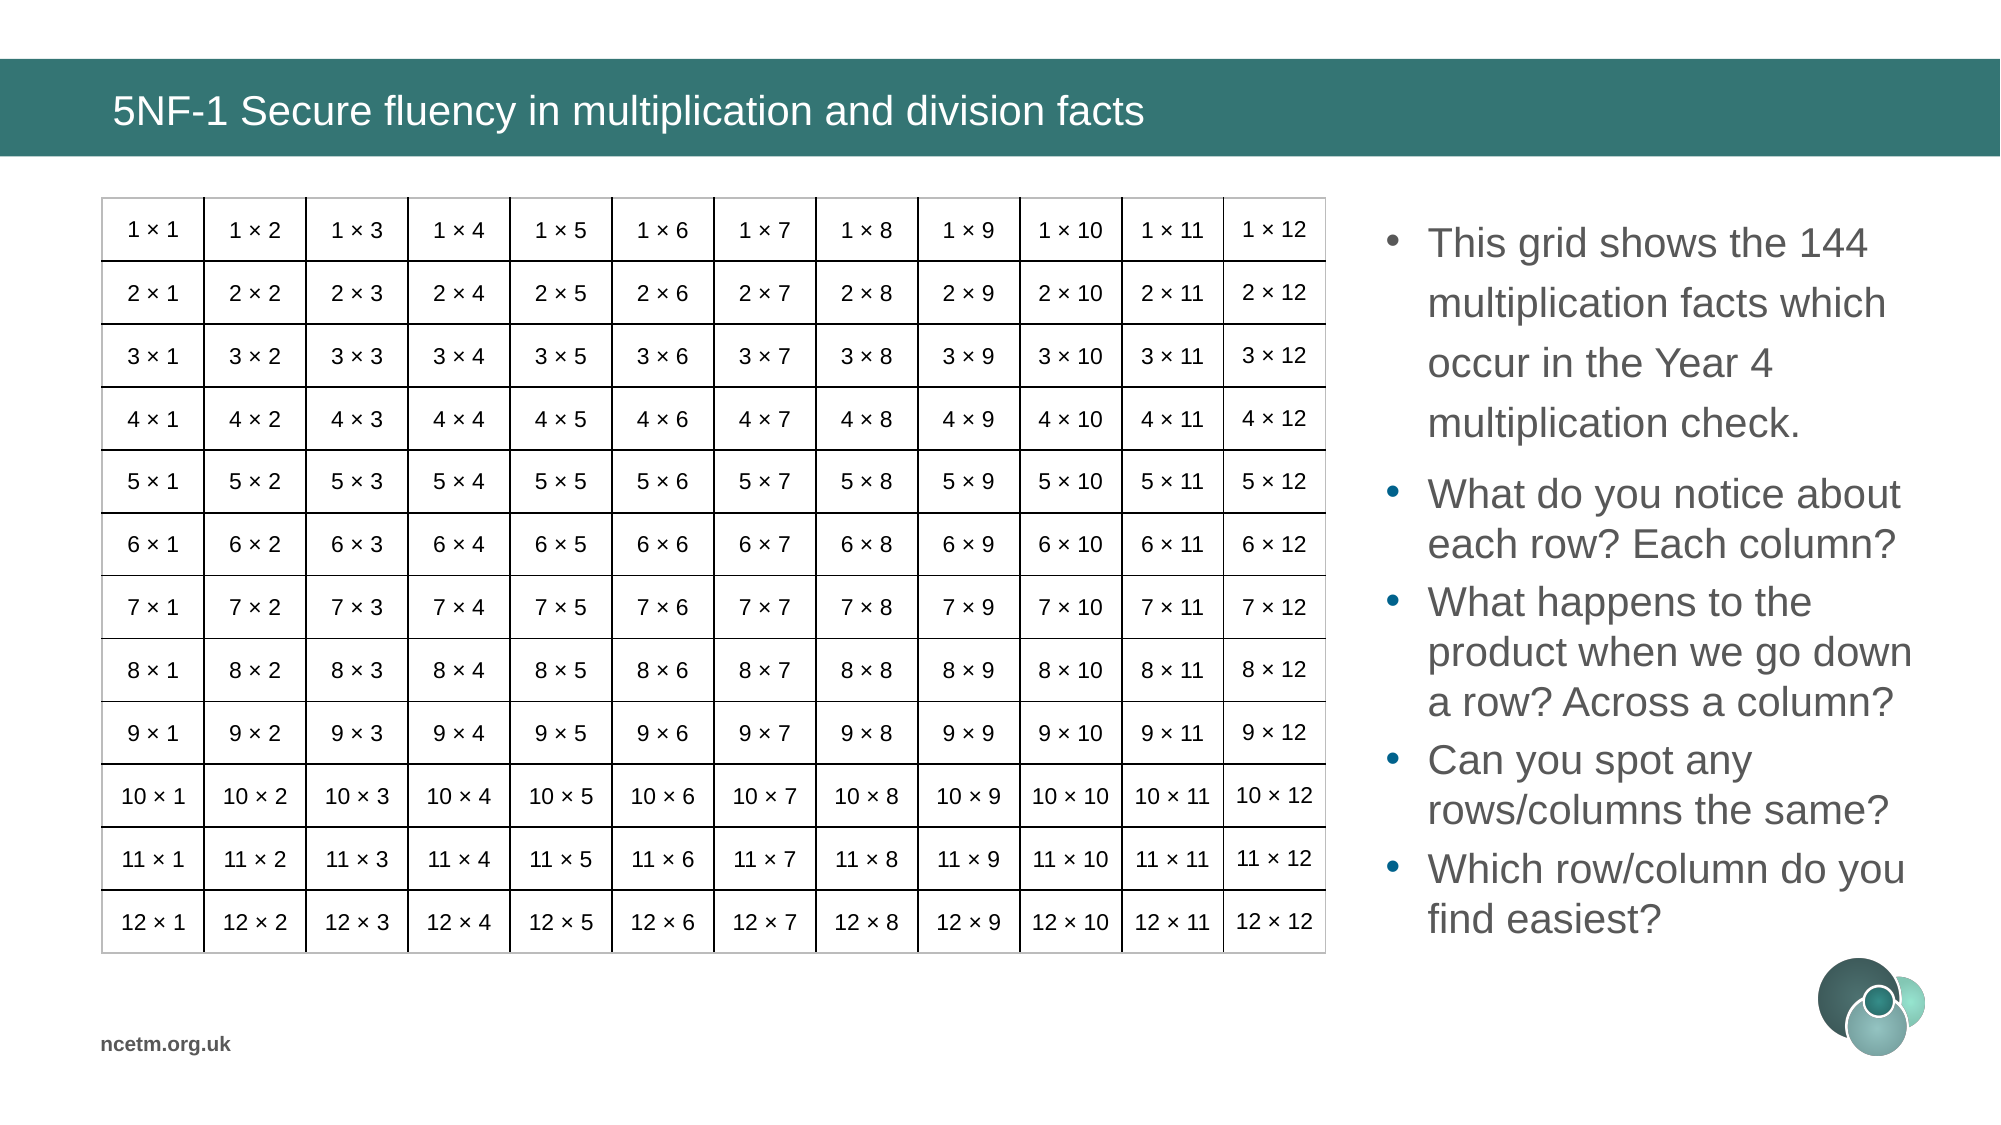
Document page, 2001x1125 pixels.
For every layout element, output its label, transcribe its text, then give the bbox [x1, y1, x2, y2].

table_cell 12 × 9 [919, 891, 1019, 952]
table_header 1 × 2 [205, 199, 305, 260]
table_cell 9 × 2 [205, 702, 305, 763]
table_cell 5 × 2 [205, 451, 305, 512]
table_cell 6 × 1 [103, 514, 203, 575]
table_cell 12 × 8 [817, 891, 917, 952]
table_cell 9 × 3 [307, 702, 407, 763]
table_cell 4 × 11 [1123, 388, 1223, 449]
table_cell 11 × 6 [613, 828, 713, 889]
table_cell 6 × 5 [511, 514, 611, 575]
table_cell 4 × 7 [715, 388, 815, 449]
table_cell 5 × 9 [919, 451, 1019, 512]
table_cell 4 × 2 [205, 388, 305, 449]
table_cell 7 × 5 [511, 576, 611, 638]
table_header 1 × 8 [817, 199, 917, 260]
table_cell 11 × 4 [409, 828, 509, 889]
table_cell 11 × 10 [1021, 828, 1121, 889]
table_cell 2 × 10 [1021, 262, 1121, 323]
picture [1818, 958, 1925, 1056]
table_cell 2 × 8 [817, 262, 917, 323]
table_cell 7 × 4 [409, 576, 509, 638]
table_cell 8 × 5 [511, 639, 611, 701]
table_cell 6 × 7 [715, 514, 815, 575]
table_cell 10 × 7 [715, 765, 815, 826]
table_cell 5 × 3 [307, 451, 407, 512]
table_cell 2 × 5 [511, 262, 611, 323]
table_header 1 × 3 [307, 199, 407, 260]
table_cell 9 × 10 [1021, 702, 1121, 763]
table_cell 4 × 6 [613, 388, 713, 449]
table_cell 3 × 3 [307, 325, 407, 386]
table_cell 2 × 1 [103, 262, 203, 323]
table_cell 3 × 12 [1224, 325, 1325, 386]
table_cell 3 × 6 [613, 325, 713, 386]
table_cell 3 × 2 [205, 325, 305, 386]
table_cell 7 × 8 [817, 576, 917, 638]
table_cell 12 × 2 [205, 891, 305, 952]
table_cell 10 × 9 [919, 765, 1019, 826]
table_cell 5 × 4 [409, 451, 509, 512]
table_cell 8 × 7 [715, 639, 815, 701]
table_header 1 × 7 [715, 199, 815, 260]
table_cell 11 × 5 [511, 828, 611, 889]
table_cell 11 × 9 [919, 828, 1019, 889]
table_cell 11 × 3 [307, 828, 407, 889]
table_cell 11 × 8 [817, 828, 917, 889]
table_cell 5 × 1 [103, 451, 203, 512]
table_cell 7 × 2 [205, 576, 305, 638]
table_cell 10 × 3 [307, 765, 407, 826]
table_cell 2 × 11 [1123, 262, 1223, 323]
table_cell 10 × 6 [613, 765, 713, 826]
table_cell 7 × 11 [1123, 576, 1223, 638]
table_cell 12 × 5 [511, 891, 611, 952]
table_cell 7 × 9 [919, 576, 1019, 638]
table_cell 6 × 9 [919, 514, 1019, 575]
table_cell 10 × 11 [1123, 765, 1223, 826]
table_cell 10 × 4 [409, 765, 509, 826]
table_cell 11 × 12 [1224, 828, 1325, 889]
table_cell 3 × 5 [511, 325, 611, 386]
table_cell 4 × 3 [307, 388, 407, 449]
table_cell 12 × 12 [1224, 891, 1325, 952]
table_cell 8 × 4 [409, 639, 509, 701]
table_cell 9 × 11 [1123, 702, 1223, 763]
table_header 1 × 1 [103, 199, 203, 260]
table_cell 7 × 10 [1021, 576, 1121, 638]
table_cell 9 × 9 [919, 702, 1019, 763]
table_cell 3 × 7 [715, 325, 815, 386]
table_cell 4 × 1 [103, 388, 203, 449]
table_cell 3 × 4 [409, 325, 509, 386]
table_header 1 × 10 [1021, 199, 1121, 260]
table_header 1 × 4 [409, 199, 509, 260]
table_cell 5 × 6 [613, 451, 713, 512]
table_cell 8 × 12 [1224, 639, 1325, 701]
table_cell 12 × 1 [103, 891, 203, 952]
table_cell 9 × 8 [817, 702, 917, 763]
table_cell 9 × 4 [409, 702, 509, 763]
table_cell 9 × 12 [1224, 702, 1325, 763]
table_cell 7 × 7 [715, 576, 815, 638]
table_cell 7 × 3 [307, 576, 407, 638]
table_cell 12 × 11 [1123, 891, 1223, 952]
table_cell 9 × 6 [613, 702, 713, 763]
table_cell 11 × 1 [103, 828, 203, 889]
table_cell 2 × 9 [919, 262, 1019, 323]
table_cell 5 × 5 [511, 451, 611, 512]
table_cell 2 × 4 [409, 262, 509, 323]
table_cell 6 × 12 [1224, 514, 1325, 575]
table_cell 4 × 8 [817, 388, 917, 449]
title 5NF-1 Secure fluency in multiplication and division facts [97, 76, 1945, 147]
table_cell 8 × 2 [205, 639, 305, 701]
table_cell 2 × 12 [1224, 262, 1325, 323]
table_cell 10 × 1 [103, 765, 203, 826]
table_cell 11 × 11 [1123, 828, 1223, 889]
table_cell 8 × 8 [817, 639, 917, 701]
table_cell 3 × 11 [1123, 325, 1223, 386]
table_cell 4 × 4 [409, 388, 509, 449]
table_cell 12 × 10 [1021, 891, 1121, 952]
text_box This grid shows the 144 multiplication facts which occur in the Year 4 multiplication check. What do you notice about each row? Each column? What happens to the product when we go down a row? Across a column? Can you spot any rows/columns the same? Which row/column do you find easiest? [1370, 198, 1945, 954]
table_cell 9 × 5 [511, 702, 611, 763]
table_cell 12 × 7 [715, 891, 815, 952]
table_cell 12 × 3 [307, 891, 407, 952]
table_cell 6 × 8 [817, 514, 917, 575]
table_cell 7 × 12 [1224, 576, 1325, 638]
table_cell 4 × 12 [1224, 388, 1325, 449]
table_header 1 × 12 [1224, 199, 1325, 260]
table_cell 2 × 7 [715, 262, 815, 323]
table_cell 2 × 6 [613, 262, 713, 323]
table_cell 9 × 7 [715, 702, 815, 763]
table_header 1 × 9 [919, 199, 1019, 260]
table_cell 7 × 6 [613, 576, 713, 638]
table_cell 11 × 2 [205, 828, 305, 889]
table_cell 7 × 1 [103, 576, 203, 638]
table_cell 8 × 3 [307, 639, 407, 701]
table_cell 3 × 9 [919, 325, 1019, 386]
table_cell 10 × 8 [817, 765, 917, 826]
table_header 1 × 11 [1123, 199, 1223, 260]
table_cell 10 × 5 [511, 765, 611, 826]
table_cell 6 × 4 [409, 514, 509, 575]
table_cell 6 × 11 [1123, 514, 1223, 575]
table_cell 3 × 1 [103, 325, 203, 386]
table_cell 5 × 7 [715, 451, 815, 512]
table_cell 4 × 10 [1021, 388, 1121, 449]
table_cell 12 × 4 [409, 891, 509, 952]
table_cell 4 × 9 [919, 388, 1019, 449]
table_cell 5 × 11 [1123, 451, 1223, 512]
table_cell 6 × 3 [307, 514, 407, 575]
table_header 1 × 5 [511, 199, 611, 260]
table_cell 3 × 8 [817, 325, 917, 386]
table_cell 8 × 11 [1123, 639, 1223, 701]
table_cell 4 × 5 [511, 388, 611, 449]
table_cell 8 × 6 [613, 639, 713, 701]
table_cell 10 × 12 [1224, 765, 1325, 826]
table_cell 5 × 10 [1021, 451, 1121, 512]
table_cell 8 × 10 [1021, 639, 1121, 701]
table_cell 11 × 7 [715, 828, 815, 889]
table_cell 10 × 10 [1021, 765, 1121, 826]
table_cell 8 × 1 [103, 639, 203, 701]
table_header 1 × 6 [613, 199, 713, 260]
table_cell 6 × 2 [205, 514, 305, 575]
table_cell 6 × 10 [1021, 514, 1121, 575]
table_cell 5 × 8 [817, 451, 917, 512]
table_cell 2 × 2 [205, 262, 305, 323]
table_cell 2 × 3 [307, 262, 407, 323]
table_cell 5 × 12 [1224, 451, 1325, 512]
table_cell 6 × 6 [613, 514, 713, 575]
table_cell 3 × 10 [1021, 325, 1121, 386]
table_cell 10 × 2 [205, 765, 305, 826]
table_cell 9 × 1 [103, 702, 203, 763]
table_cell 8 × 9 [919, 639, 1019, 701]
table_cell 12 × 6 [613, 891, 713, 952]
